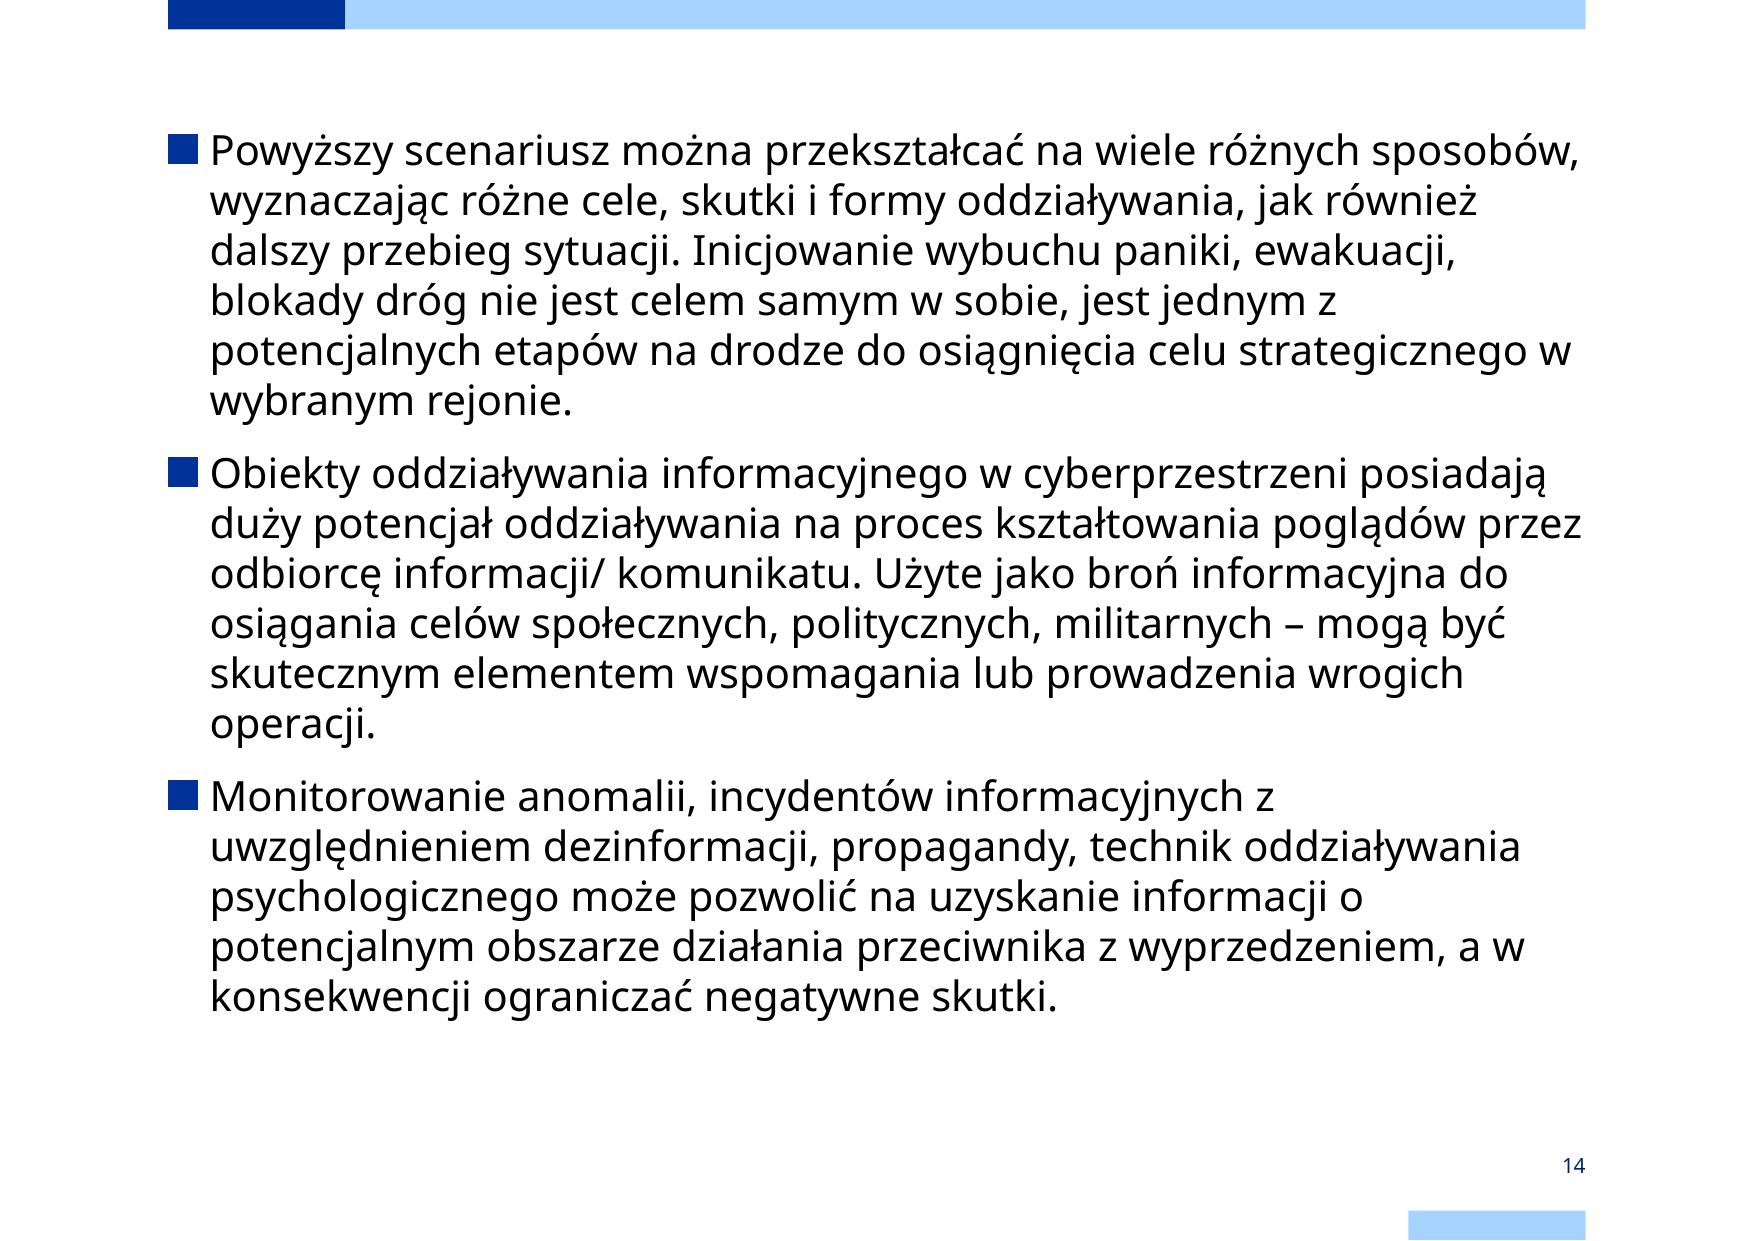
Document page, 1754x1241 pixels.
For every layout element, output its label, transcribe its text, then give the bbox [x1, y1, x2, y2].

picture [168, 457, 198, 487]
list Powyższy scenariusz można przekształcać na wiele różnych sposobów, wyznaczając różne cele, skutki i formy oddziaływania, jak również dalszy przebieg sytuacji. Inicjowanie wybuchu paniki, ewakuacji, blokady dróg nie jest celem samym w sobie, jest jednym z potencjalnych etapów na drodze do osiągnięcia celu strategicznego w wybranym rejonie. Obiekty oddziaływania informacyjnego w cyberprzestrzeni posiadają duży potencjał oddziaływania na proces kształtowania poglądów przez odbiorcę informacji/ komunikatu. Użyte jako broń informacyjna do osiągania celów społecznych, politycznych, militarnych – mogą być skutecznym elementem wspomagania lub prowadzenia wrogich operacji. Monitorowanie anomalii, incydentów informacyjnych z uwzględnieniem dezinformacji, propagandy, technik oddziaływania psychologicznego może pozwolić na uzyskanie informacji o potencjalnym obszarze działania przeciwnika z wyprzedzeniem, a w konsekwencji ograniczać negatywne skutki. [168, 123, 1586, 1093]
slide_number 14 [1408, 1151, 1586, 1182]
picture [168, 134, 198, 164]
picture [168, 780, 198, 810]
